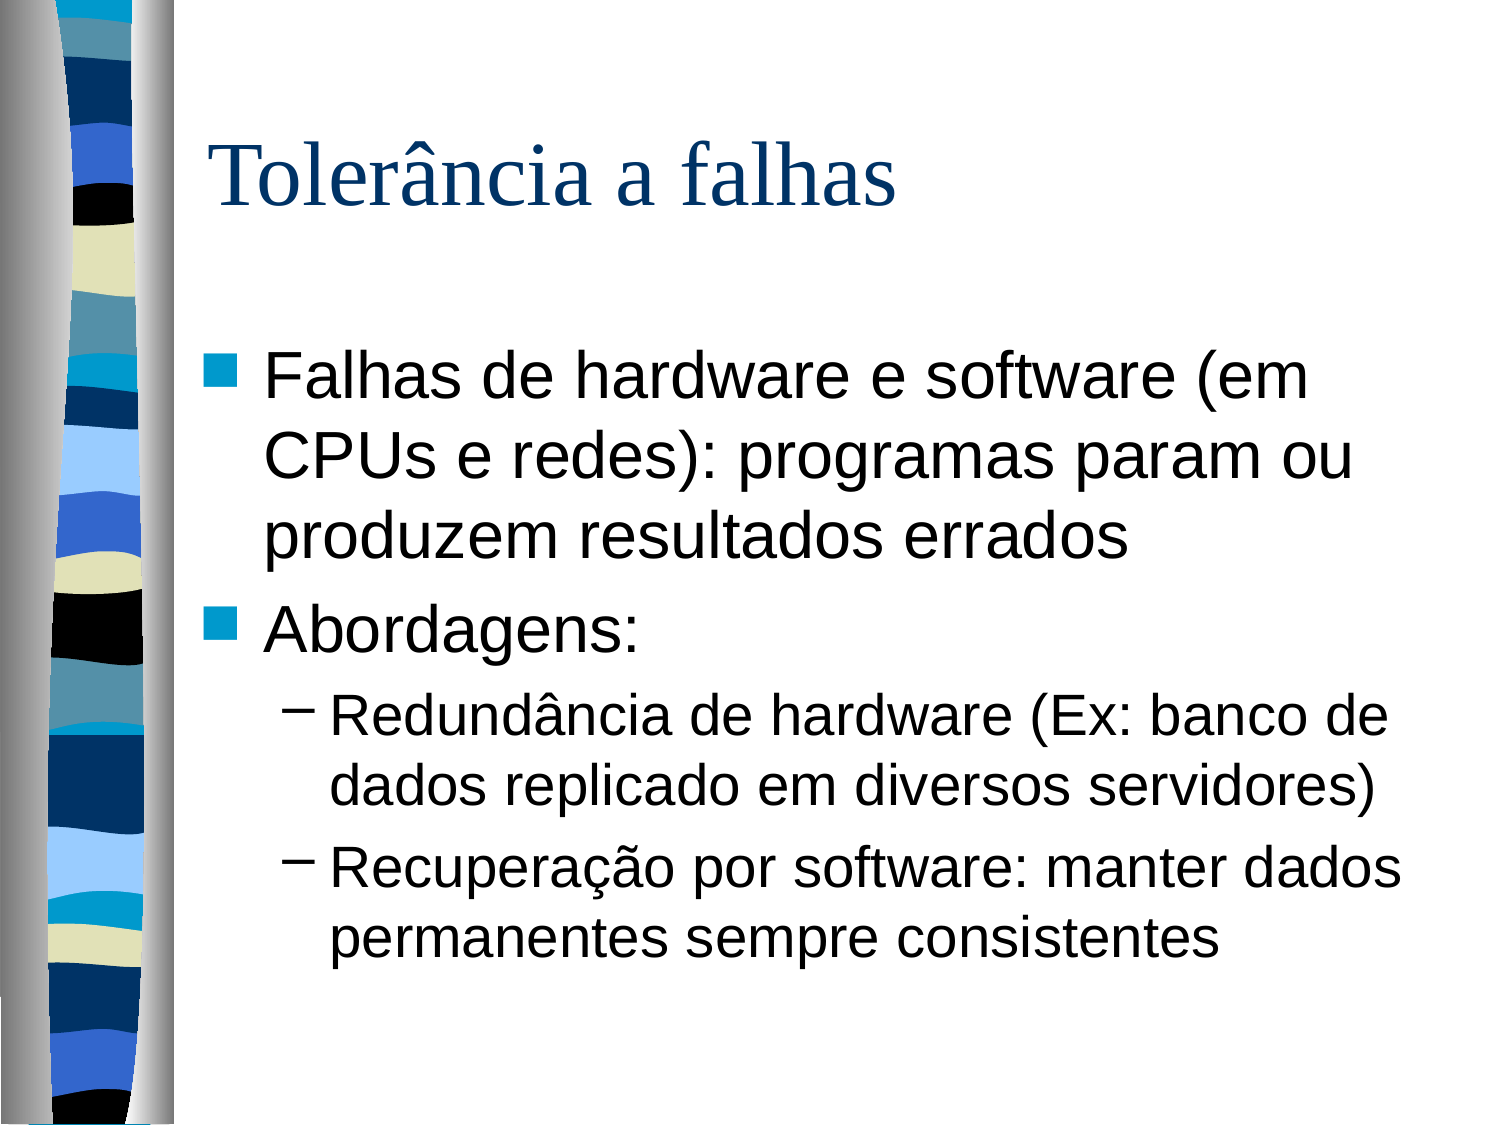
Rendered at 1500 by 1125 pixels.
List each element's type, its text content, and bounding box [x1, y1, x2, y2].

list Falhas de hardware e software (em CPUs e redes): programas param ou produzem resultados errados Abordagens: Redundância de hardware (Ex: banco de dados replicado em diversos servidores) Recuperação por software: manter dados permanentes sempre consistentes [192, 324, 1468, 1000]
title Tolerância a falhas [192, 75, 1468, 263]
